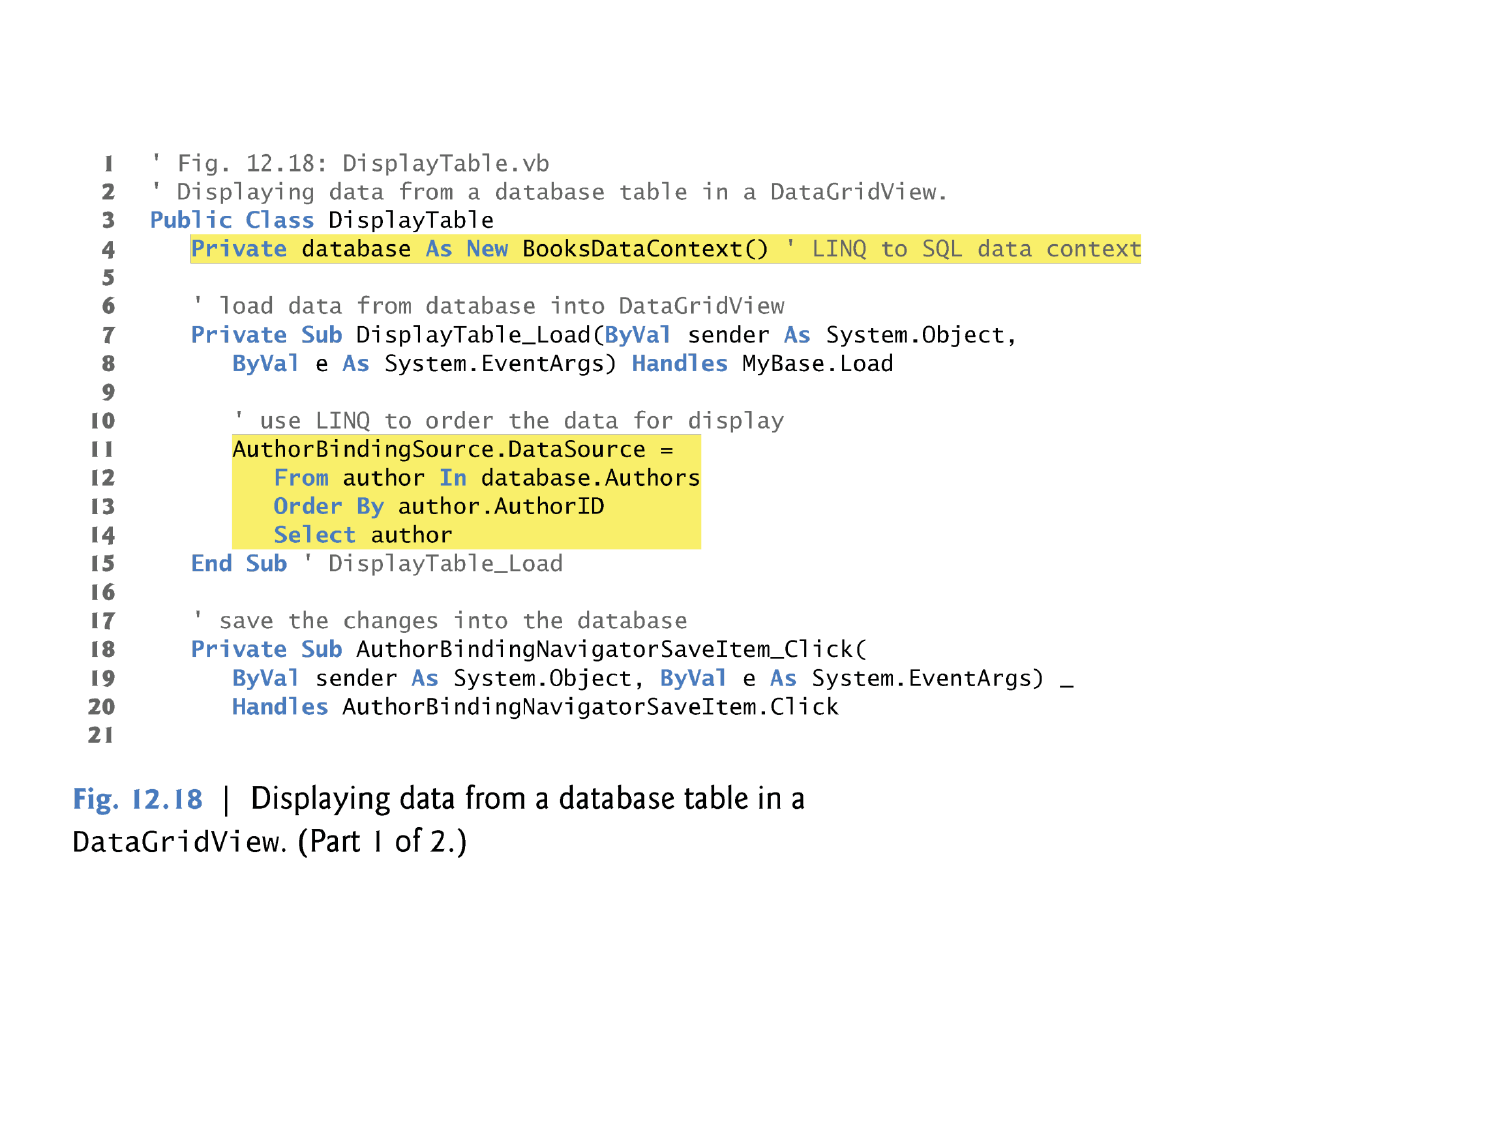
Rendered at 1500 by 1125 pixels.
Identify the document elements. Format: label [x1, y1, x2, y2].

picture [0, 66, 1500, 978]
